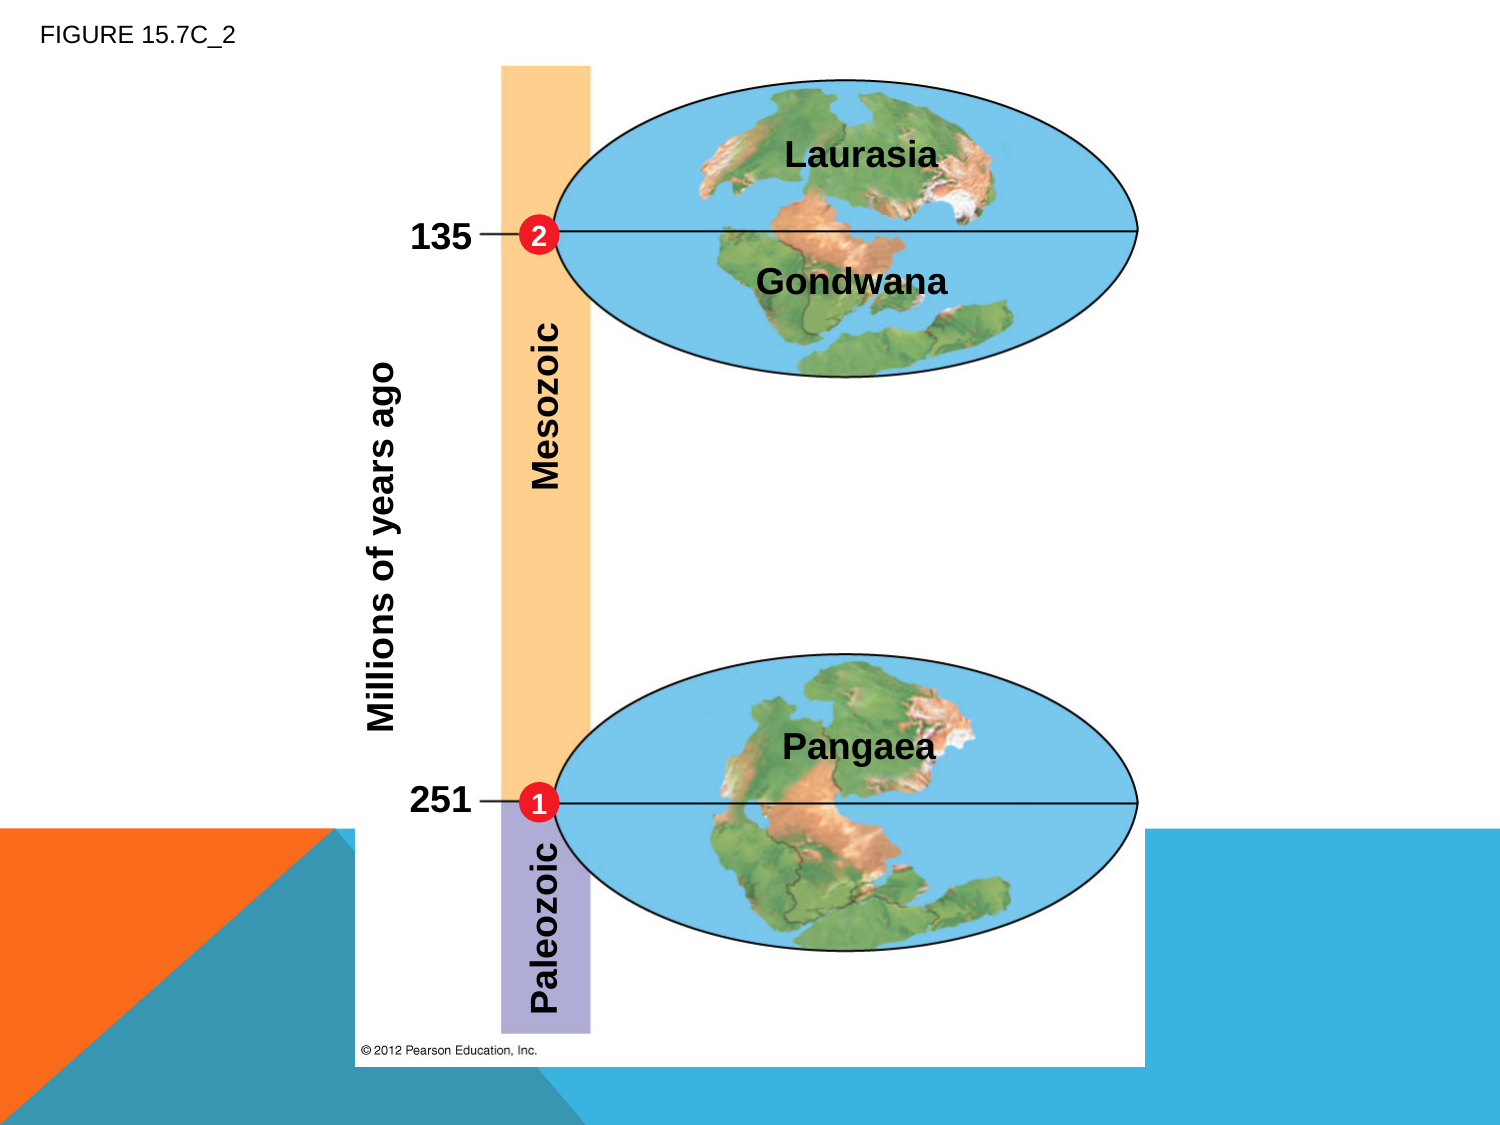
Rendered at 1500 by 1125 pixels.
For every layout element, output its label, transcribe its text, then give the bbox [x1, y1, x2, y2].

picture [355, 58, 1145, 1067]
title Figure 15.7C_2 [24, 8, 350, 59]
